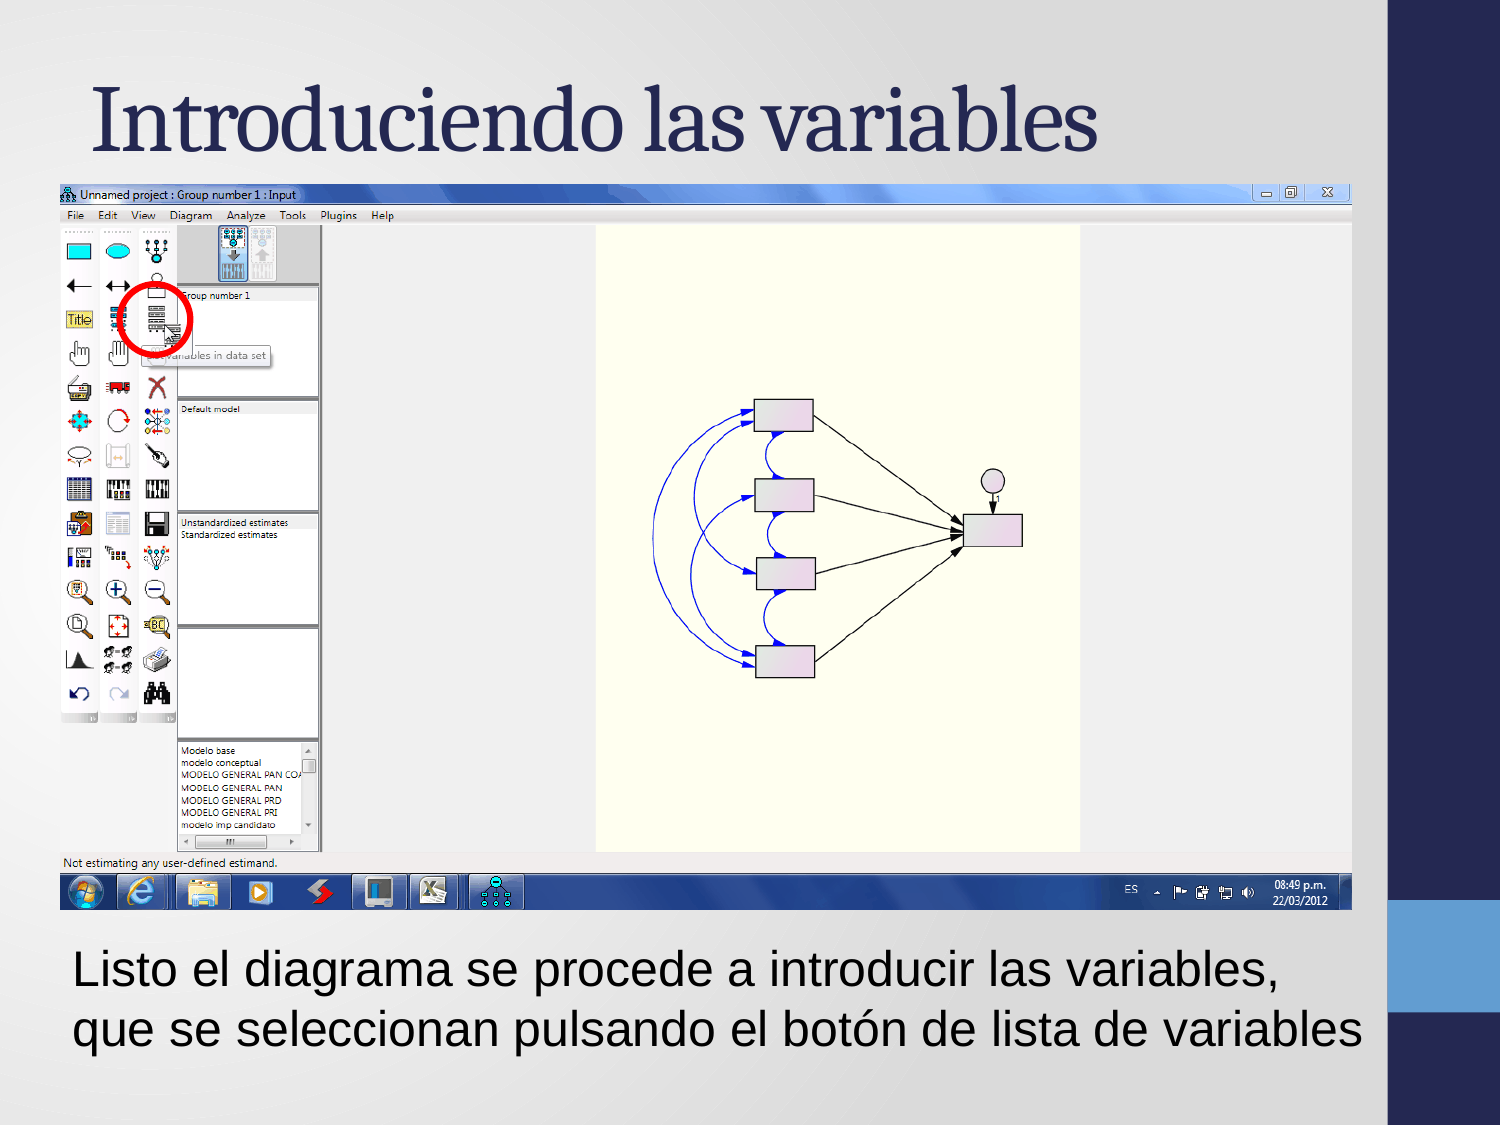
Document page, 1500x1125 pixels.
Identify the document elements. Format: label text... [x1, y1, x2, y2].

text_box Listo el diagrama se procede a introducir las variables, que se seleccionan pulsando el botón de lista de variables [57, 928, 1388, 1064]
title Introduciendo las variables [75, 19, 1425, 207]
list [60, 184, 1352, 911]
